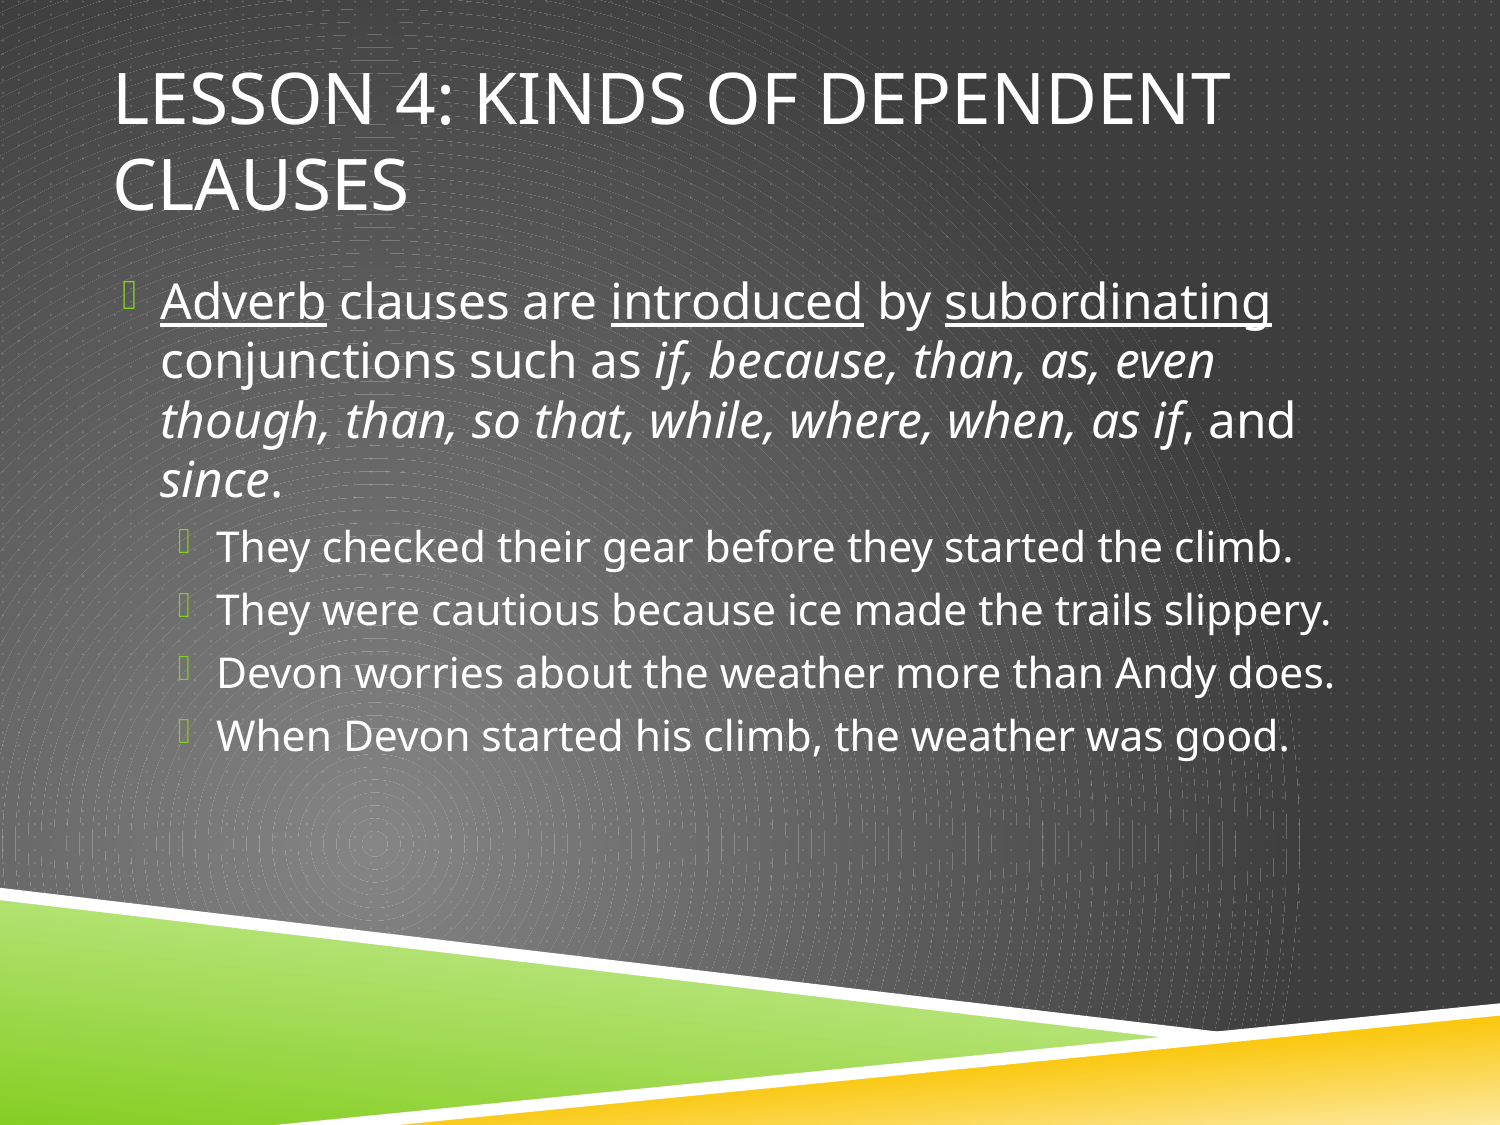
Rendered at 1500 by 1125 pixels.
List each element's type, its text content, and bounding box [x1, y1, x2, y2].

list Adverb clauses are introduced by subordinating conjunctions such as if, because, than, as, even though, than, so that, while, where, when, as if, and since. They checked their gear before they started the climb. They were cautious because ice made the trails slippery. Devon worries about the weather more than Andy does. When Devon started his climb, the weather was good. [112, 262, 1388, 875]
title Lesson 4: Kinds of Dependent Clauses [112, 45, 1388, 233]
